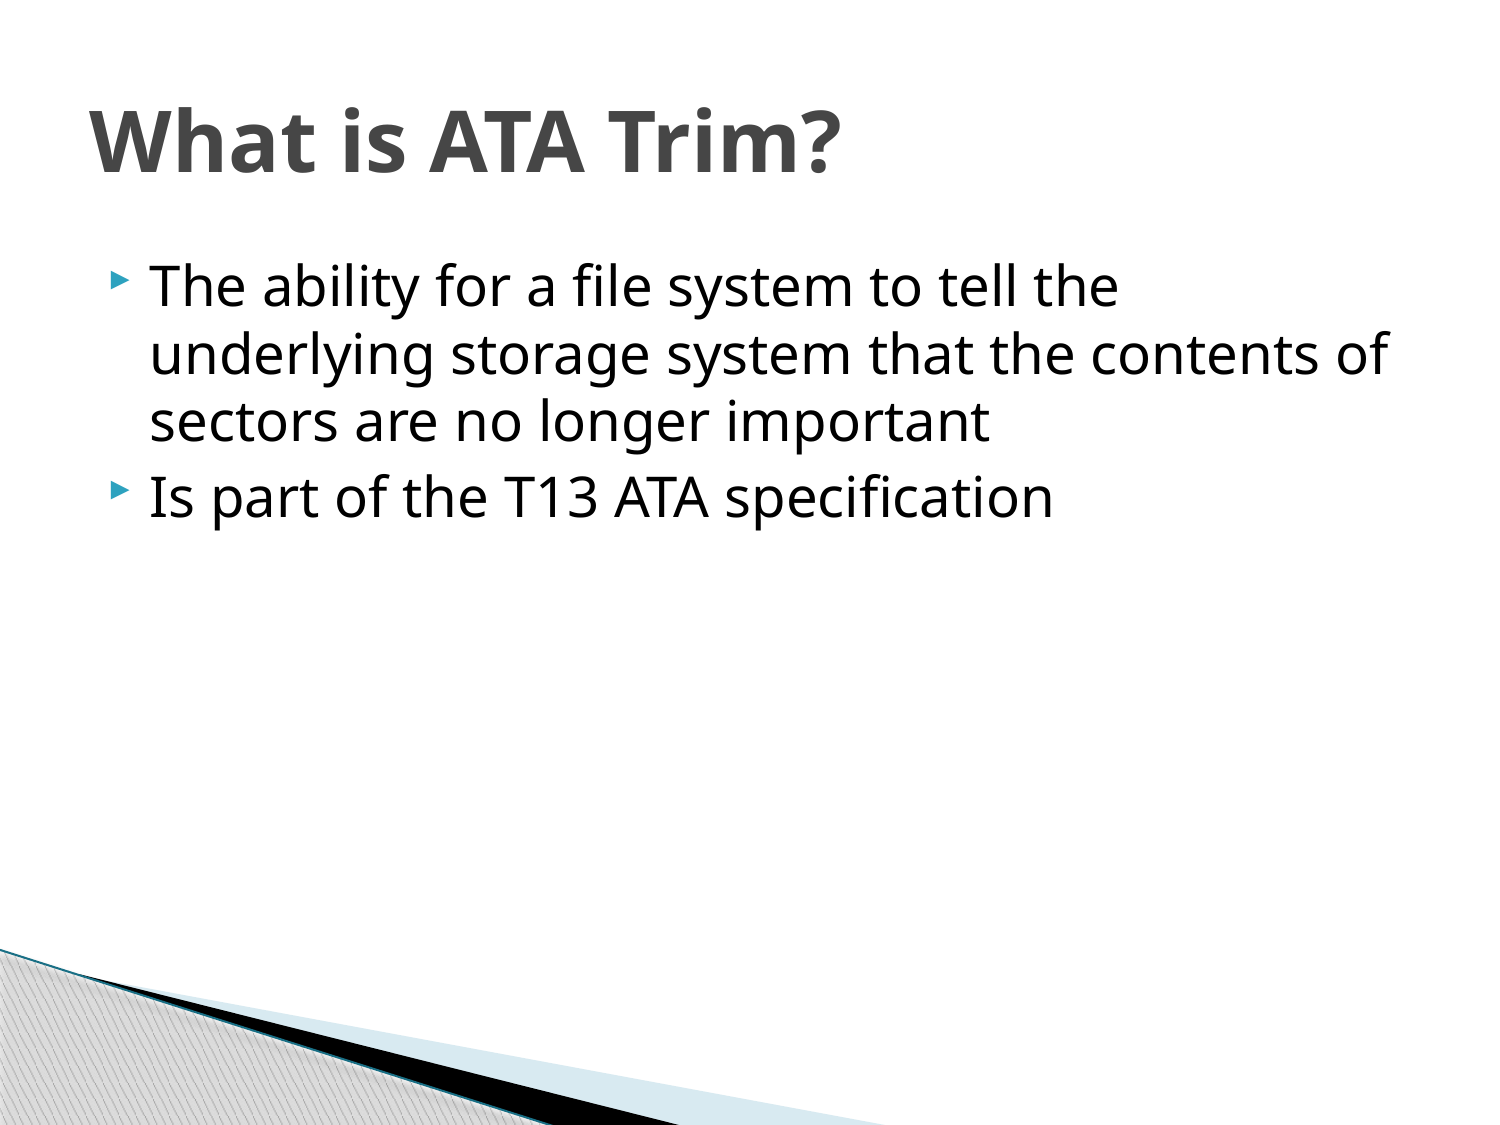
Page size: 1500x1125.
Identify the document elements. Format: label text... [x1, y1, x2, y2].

list The ability for a file system to tell the underlying storage system that the contents of sectors are no longer important Is part of the T13 ATA specification [75, 243, 1425, 986]
title What is ATA Trim? [75, 45, 1425, 233]
